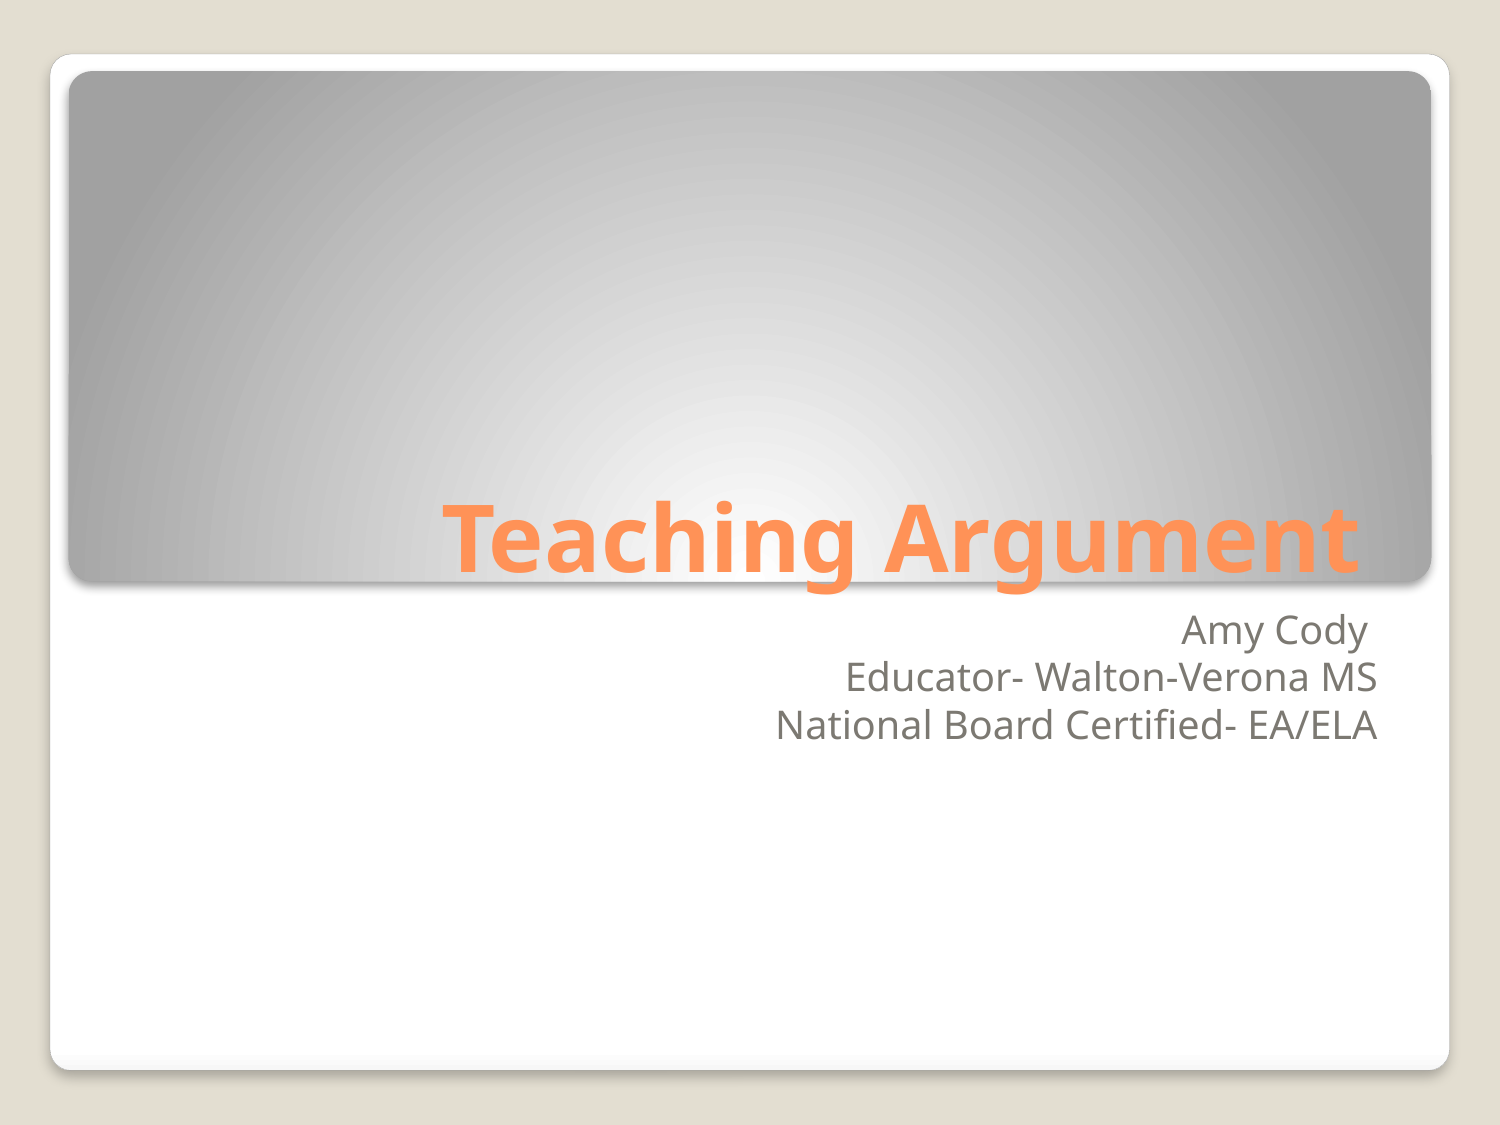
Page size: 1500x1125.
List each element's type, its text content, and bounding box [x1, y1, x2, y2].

title Teaching Argument [118, 298, 1394, 599]
subtitle Amy Cody Educator- Walton-Verona MS National Board Certified- EA/ELA [118, 604, 1394, 755]
